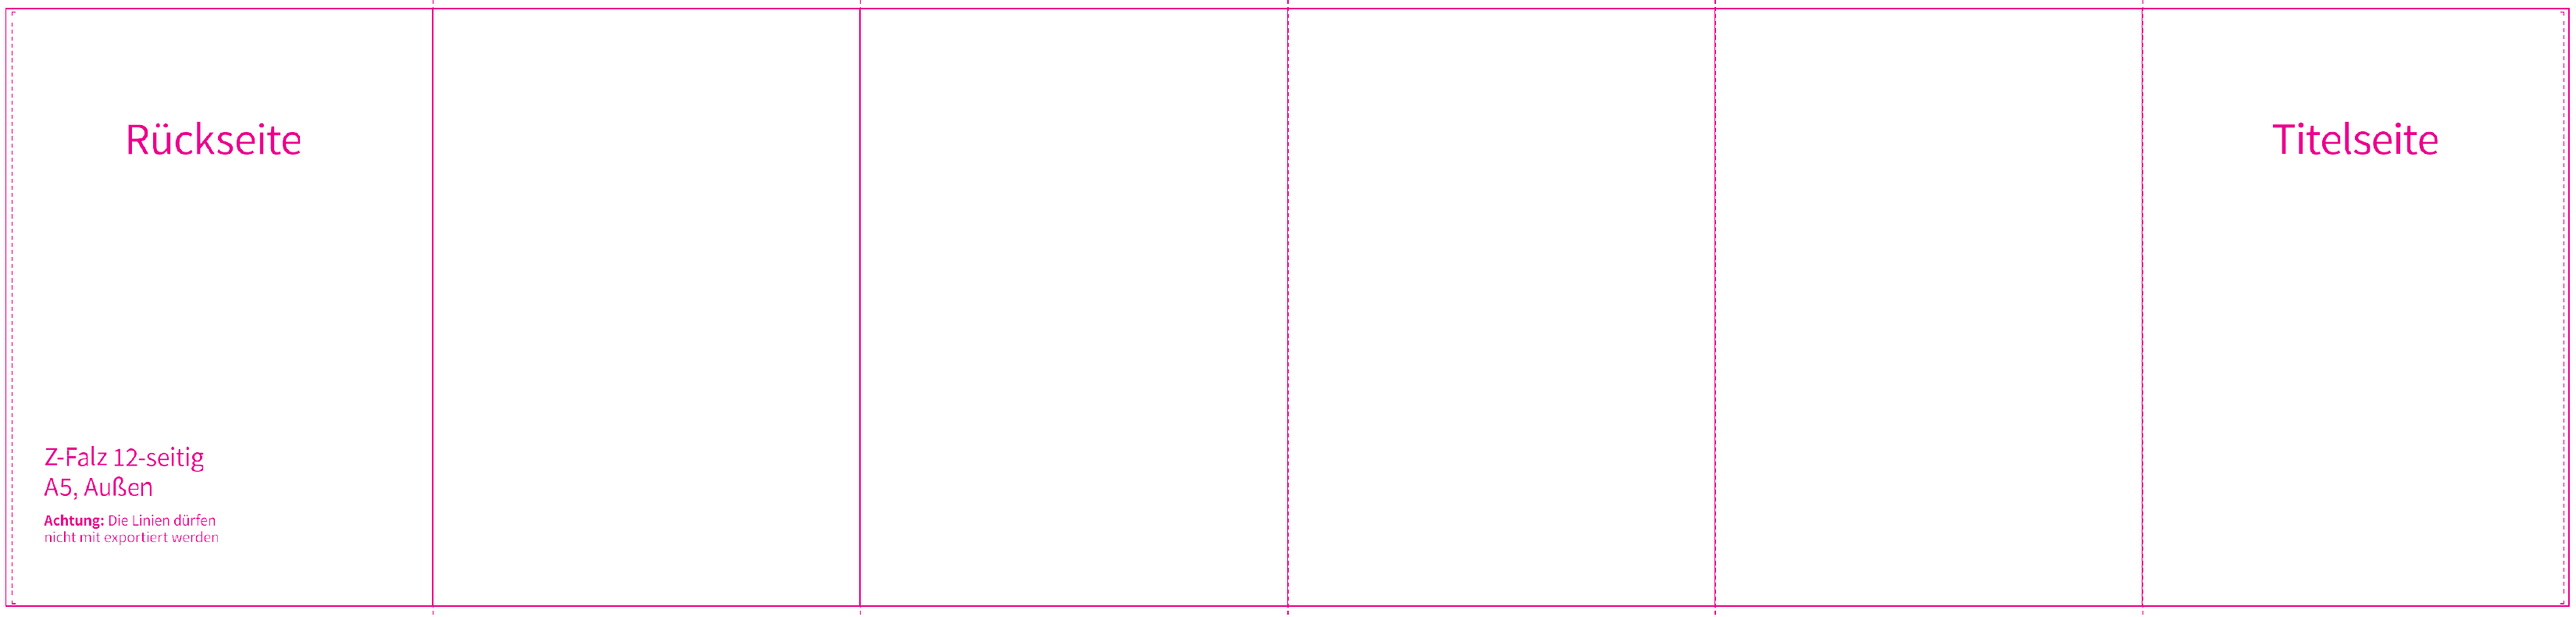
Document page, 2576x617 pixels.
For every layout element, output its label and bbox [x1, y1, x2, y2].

text_box [114, 447, 204, 472]
text_box [83, 476, 152, 496]
table_header [433, 9, 859, 605]
table_header [1288, 9, 1714, 605]
text_box [44, 514, 218, 545]
text_box [44, 478, 77, 500]
text_box [2272, 121, 2438, 155]
text_box [45, 446, 107, 466]
table_header [1716, 9, 2142, 605]
text_box [128, 122, 301, 155]
table_header [2143, 9, 2568, 605]
table_header [6, 9, 432, 605]
table_header [861, 9, 1287, 605]
